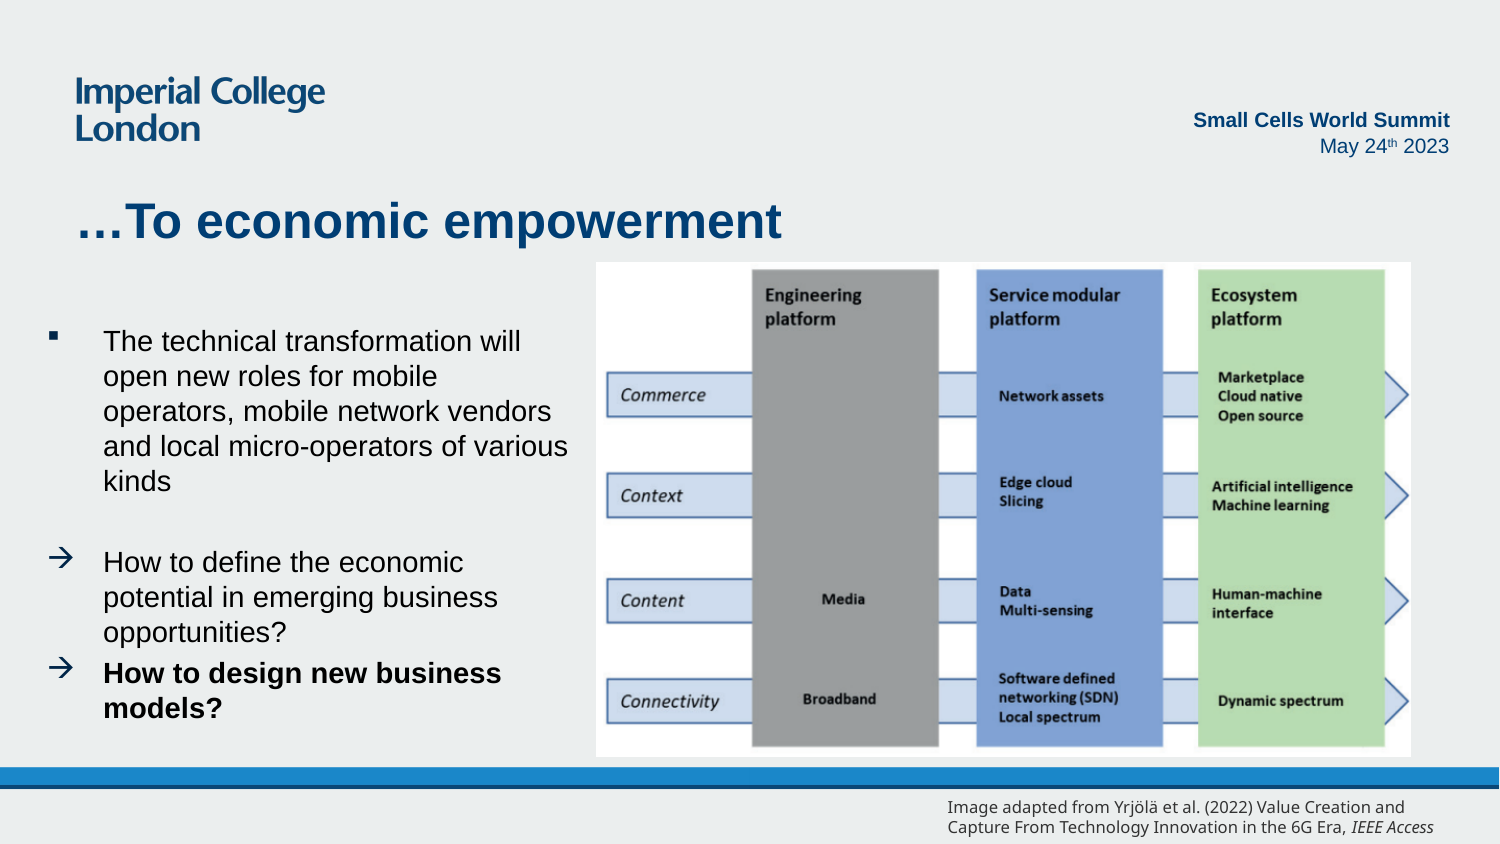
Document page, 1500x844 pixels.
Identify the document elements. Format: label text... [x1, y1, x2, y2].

picture [0, 0, 1499, 844]
text_box Image adapted from Yrjölä et al. (2022) Value Creation and Capture From Technology Innovation in the 6G Era, IEEE Access [933, 789, 1458, 844]
text_box Small Cells World Summit [1100, 106, 1450, 145]
title …To economic empowerment [75, 183, 1425, 246]
list The technical transformation will open new roles for mobile operators, mobile network vendors and local micro-operators of various kinds How to define the economic potential in emerging business opportunities? How to design new business models? [46, 322, 572, 819]
text_box May 24th 2023 [1212, 132, 1450, 165]
